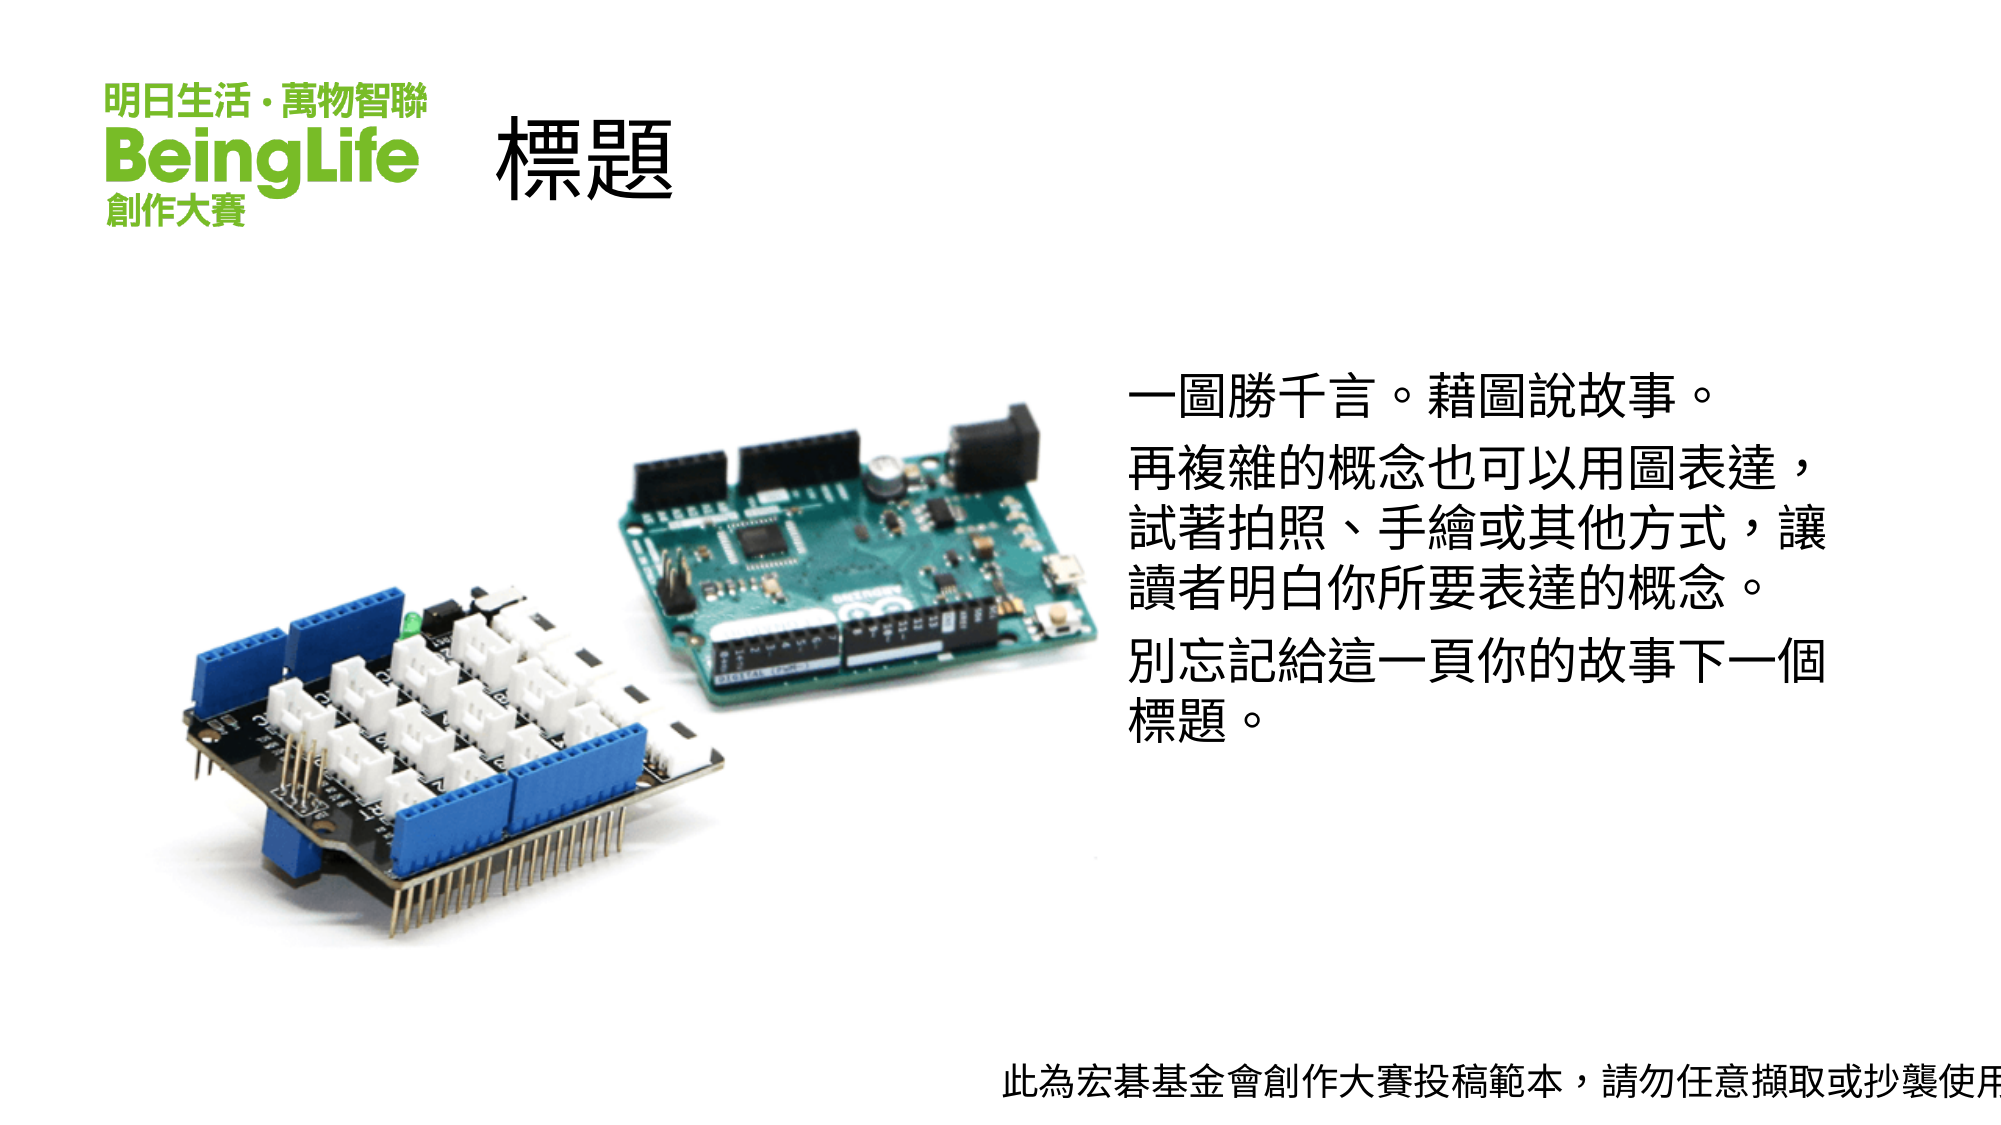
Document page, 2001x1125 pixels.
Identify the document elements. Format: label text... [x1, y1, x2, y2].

title 標題 [478, 55, 2000, 273]
picture [137, 300, 1113, 990]
text_box 一圖勝千言。藉圖說故事。 再複雜的概念也可以用圖表達，試著拍照、手繪或其他方式，讓讀者明白你所要表達的概念。 別忘記給這一頁你的故事下一個標題。 [1112, 357, 1863, 1014]
picture [105, 82, 427, 227]
